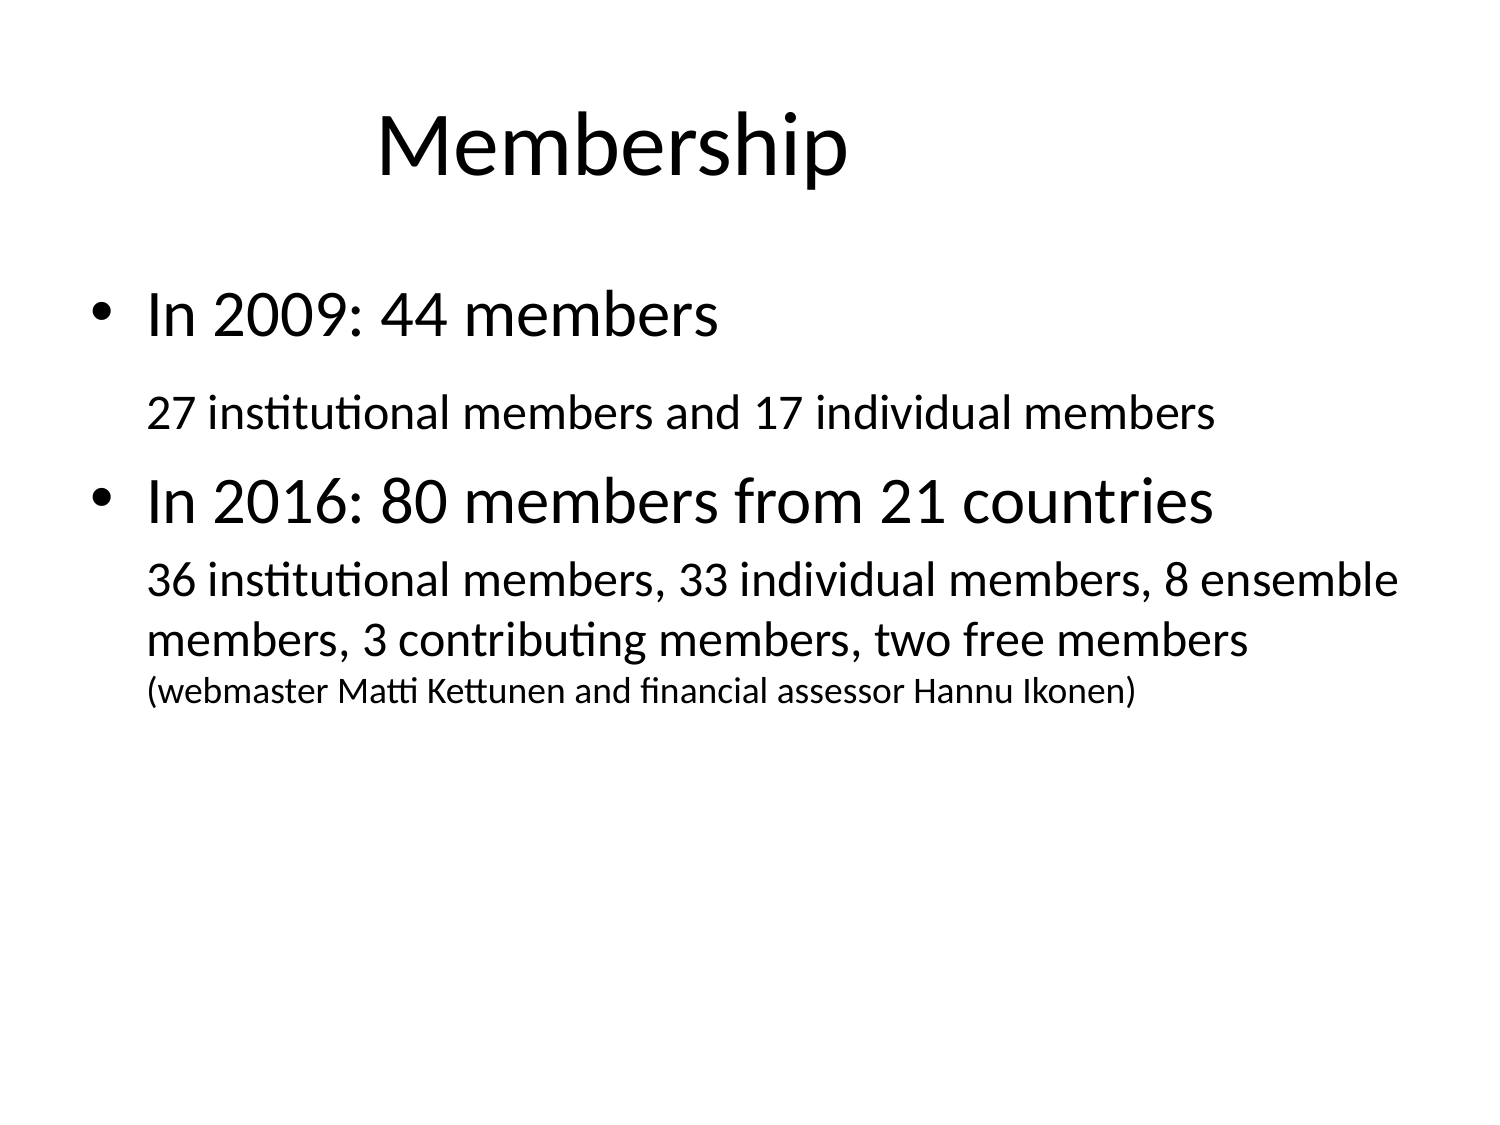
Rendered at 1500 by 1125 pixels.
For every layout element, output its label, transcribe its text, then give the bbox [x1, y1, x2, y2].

title Membership [75, 45, 1425, 233]
list In 2009: 44 members 27 institutional members and 17 individual members In 2016: 80 members from 21 countries 36 institutional members, 33 individual members, 8 ensemble members, 3 contributing members, two free members (webmaster Matti Kettunen and financial assessor Hannu Ikonen) [75, 262, 1425, 1005]
